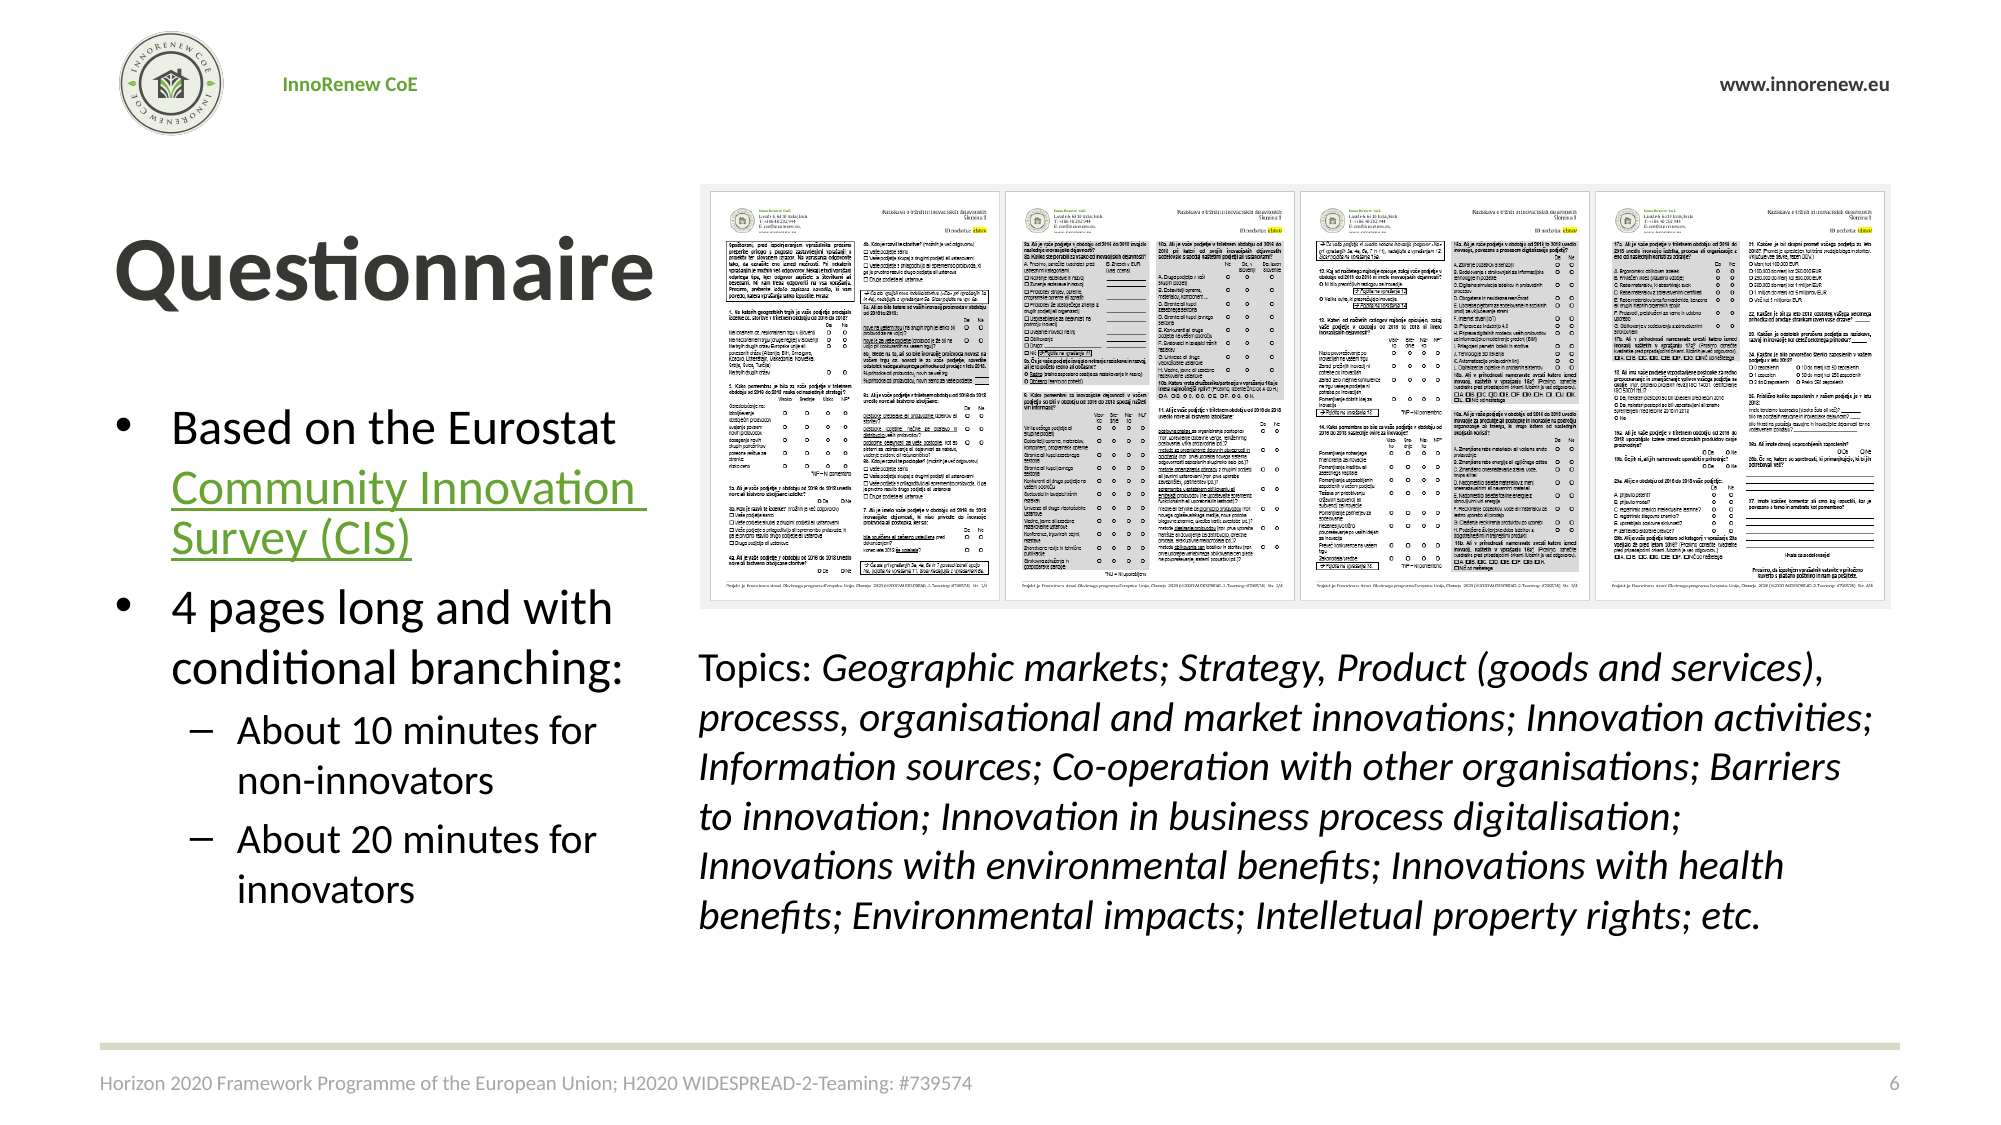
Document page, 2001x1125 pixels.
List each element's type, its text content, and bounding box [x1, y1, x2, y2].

title Questionnaire [99, 169, 1900, 358]
picture [700, 183, 1892, 609]
footer Horizon 2020 Framework Programme of the European Union; H2020 WIDESPREAD-2-Teaming: #739574 [99, 1042, 1340, 1103]
picture [117, 30, 225, 137]
text_box Topics: Geographic markets; Strategy, Product (goods and services), processs, organisational and market innovations; Innovation activities; Information sources; Co-operation with other organisations; Barriers to innovation; Innovation in business process digitalisation; Innovations with environmental benefits; Innovations with health benefits; Environmental impacts; Intelletual property rights; etc. [683, 575, 1891, 956]
list Based on the Eurostat Community Innovation Survey (CIS) 4 pages long and with conditional branching: About 10 minutes for non-innovators About 20 minutes for innovators [99, 387, 675, 999]
slide_number 6 [1433, 1042, 1900, 1103]
